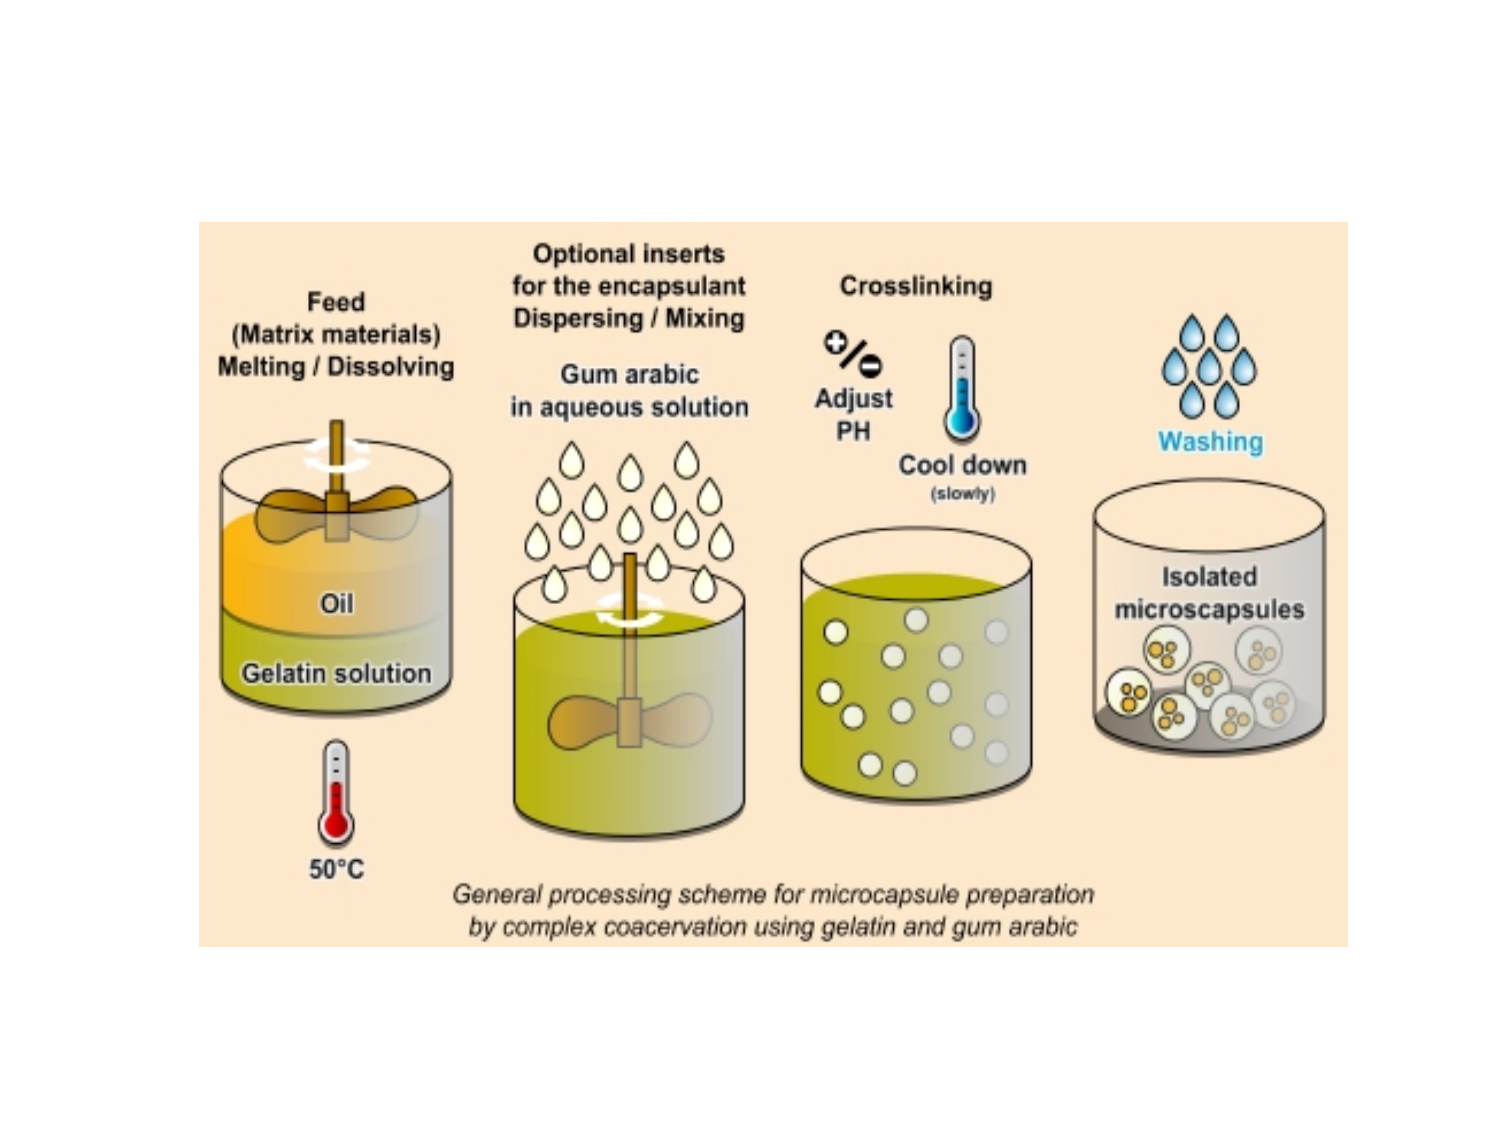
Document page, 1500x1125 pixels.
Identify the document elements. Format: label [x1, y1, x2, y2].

list [198, 222, 1348, 947]
